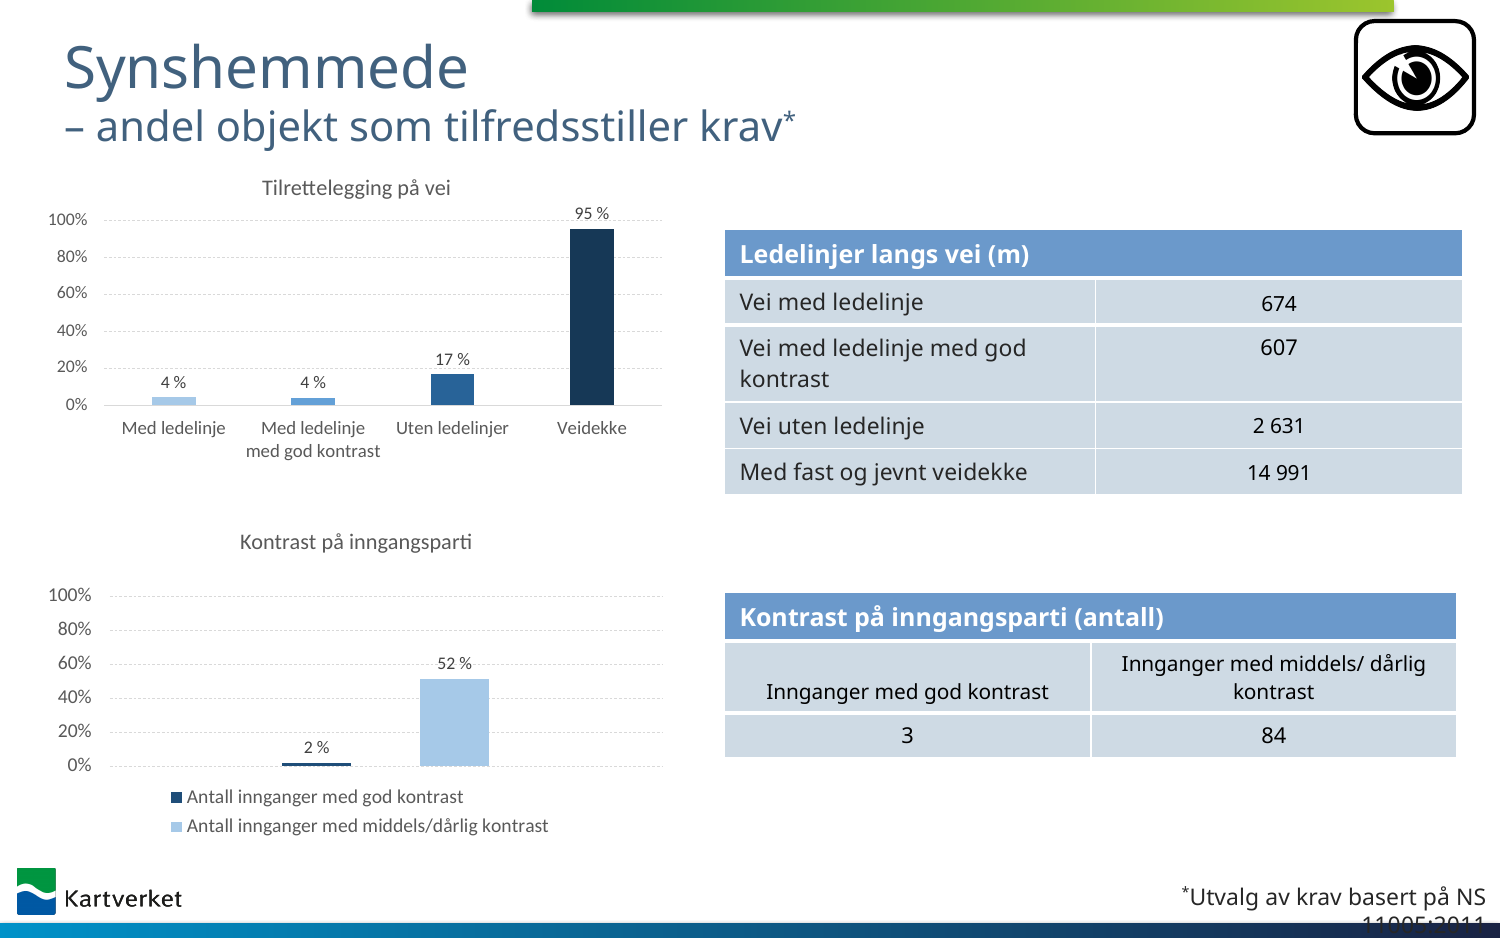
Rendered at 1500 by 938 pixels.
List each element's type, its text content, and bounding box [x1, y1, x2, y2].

table_cell Vei uten ledelinje [725, 403, 1095, 448]
table_cell Vei med ledelinje [725, 280, 1095, 323]
table_cell Med fast og jevnt veidekke [725, 449, 1095, 494]
table_cell 607 [1096, 327, 1462, 401]
table_header Kontrast på inngangsparti (antall) [725, 593, 1456, 639]
picture [41, 166, 673, 492]
table_cell Innganger med god kontrast [725, 643, 1090, 711]
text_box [1355, 20, 1475, 134]
picture [41, 520, 673, 846]
table_cell 14 991 [1096, 449, 1462, 494]
table_cell Innganger med middels/ dårlig kontrast [1092, 643, 1456, 711]
table_cell 3 [725, 715, 1090, 757]
table_cell 2 631 [1096, 403, 1462, 448]
table_cell Vei med ledelinje med god kontrast [725, 327, 1095, 401]
table_header Ledelinjer langs vei (m) [725, 230, 1462, 276]
table_cell 84 [1092, 715, 1456, 757]
text_box Synshemmede – andel objekt som tilfredsstiller krav* [49, 24, 1431, 158]
table_cell 674 [1096, 280, 1462, 323]
text_box *Utvalg av krav basert på NS 11005:2011 [1068, 873, 1500, 938]
